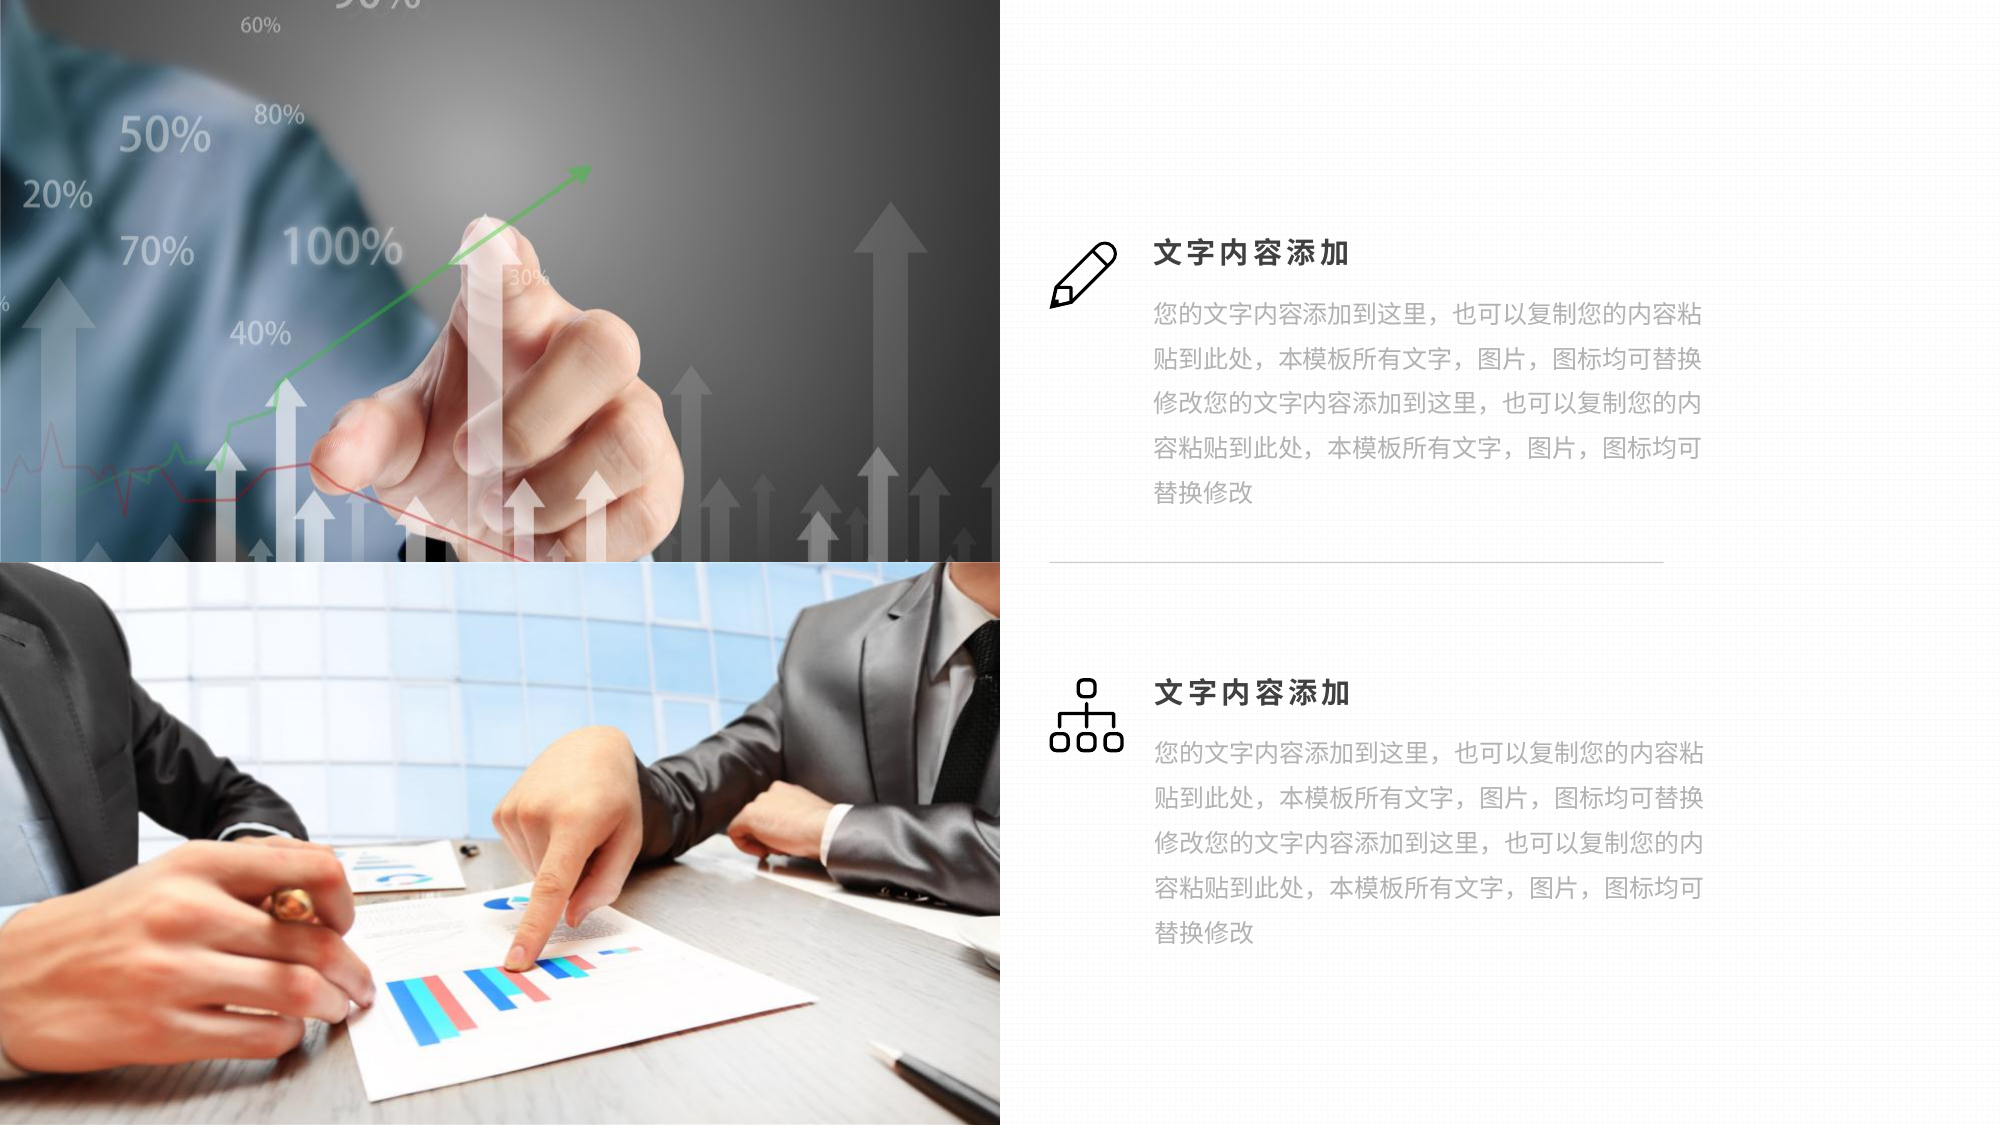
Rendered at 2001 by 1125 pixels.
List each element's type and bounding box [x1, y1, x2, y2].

picture [0, 0, 1000, 1125]
text_box [1049, 678, 1733, 950]
text_box [1049, 241, 1732, 563]
